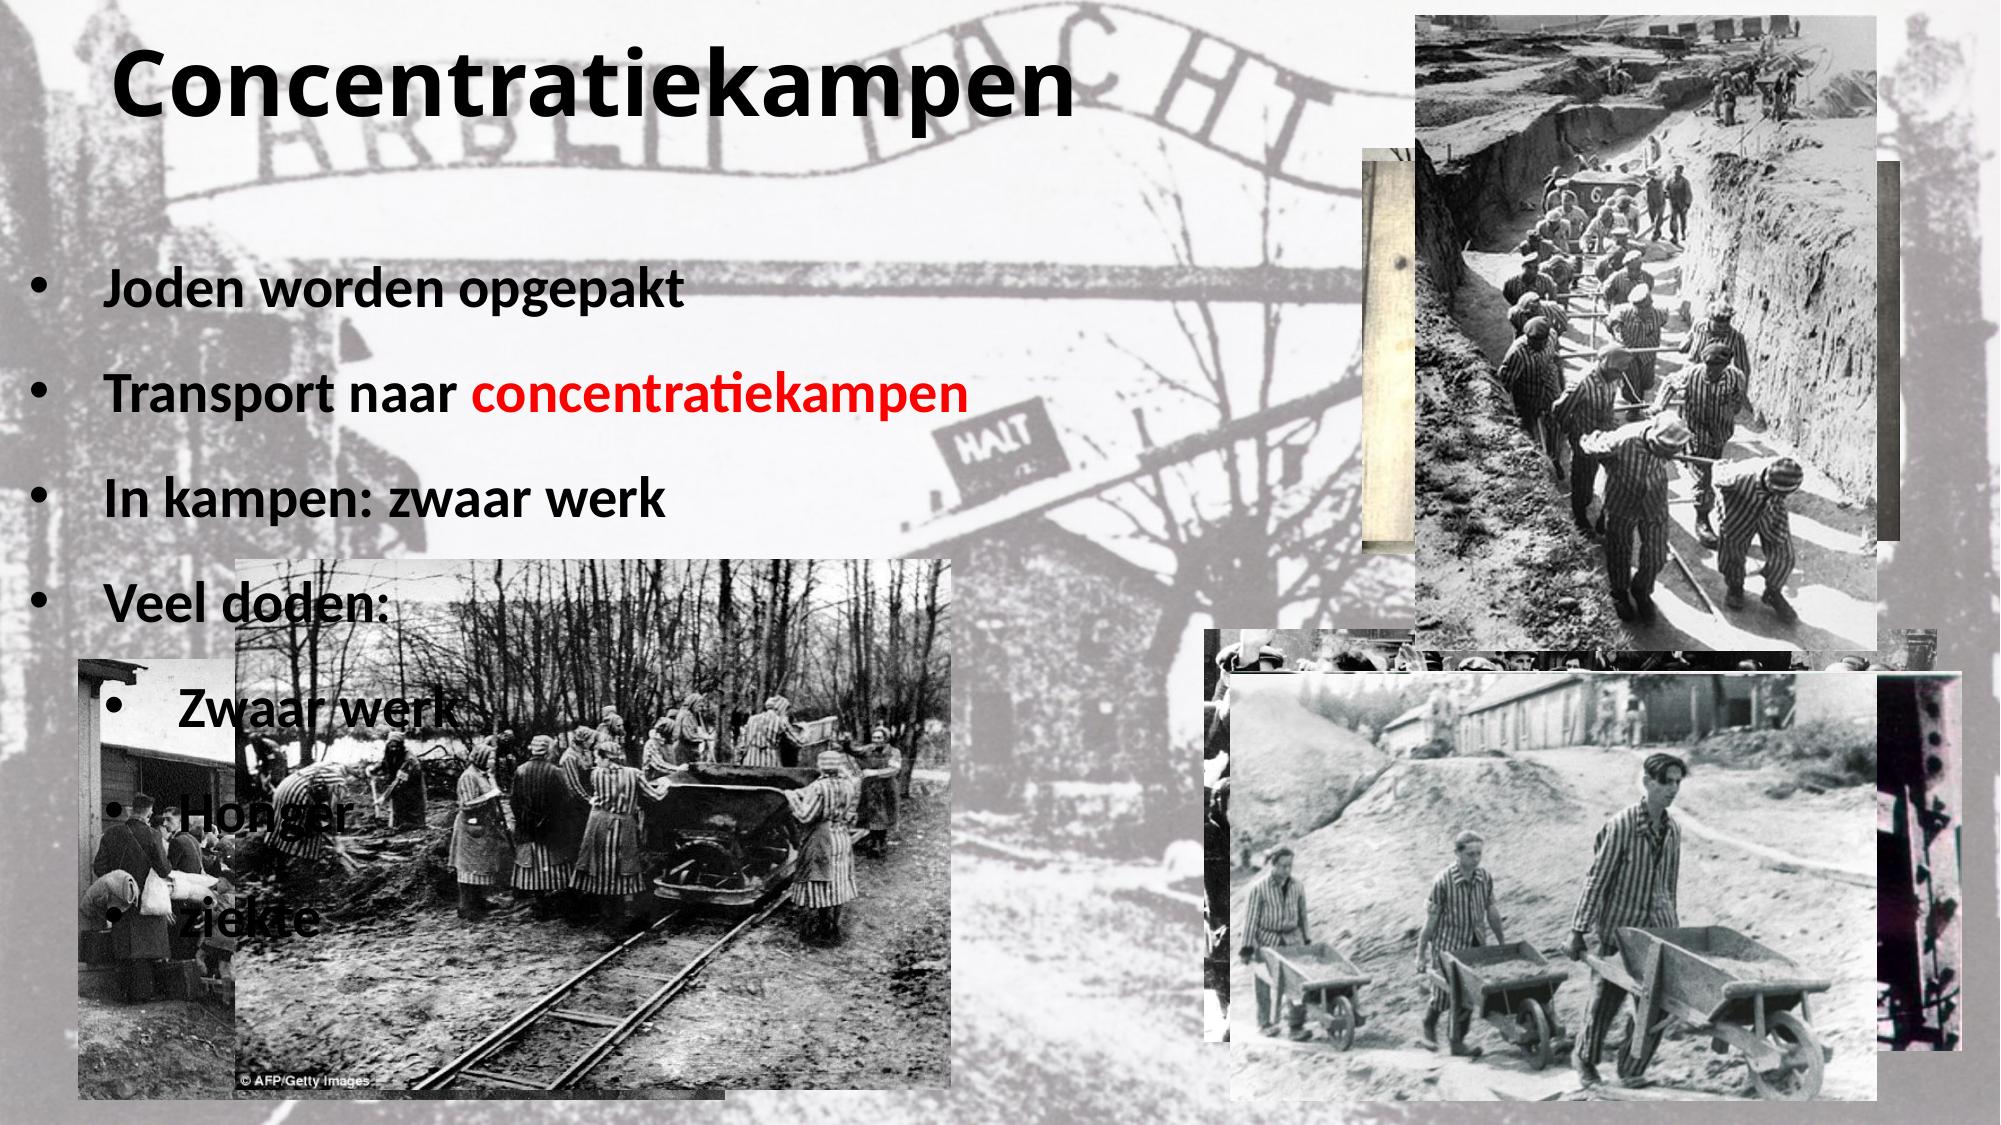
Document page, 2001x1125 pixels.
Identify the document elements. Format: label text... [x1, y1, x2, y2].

title Concentratiekampen [94, 25, 1415, 149]
picture [1204, 15, 1962, 1101]
picture [78, 559, 951, 1100]
text_box Joden worden opgepakt Transport naar concentratiekampen In kampen: zwaar werk Veel doden: Zwaar werk Honger ziekte [14, 207, 1190, 957]
